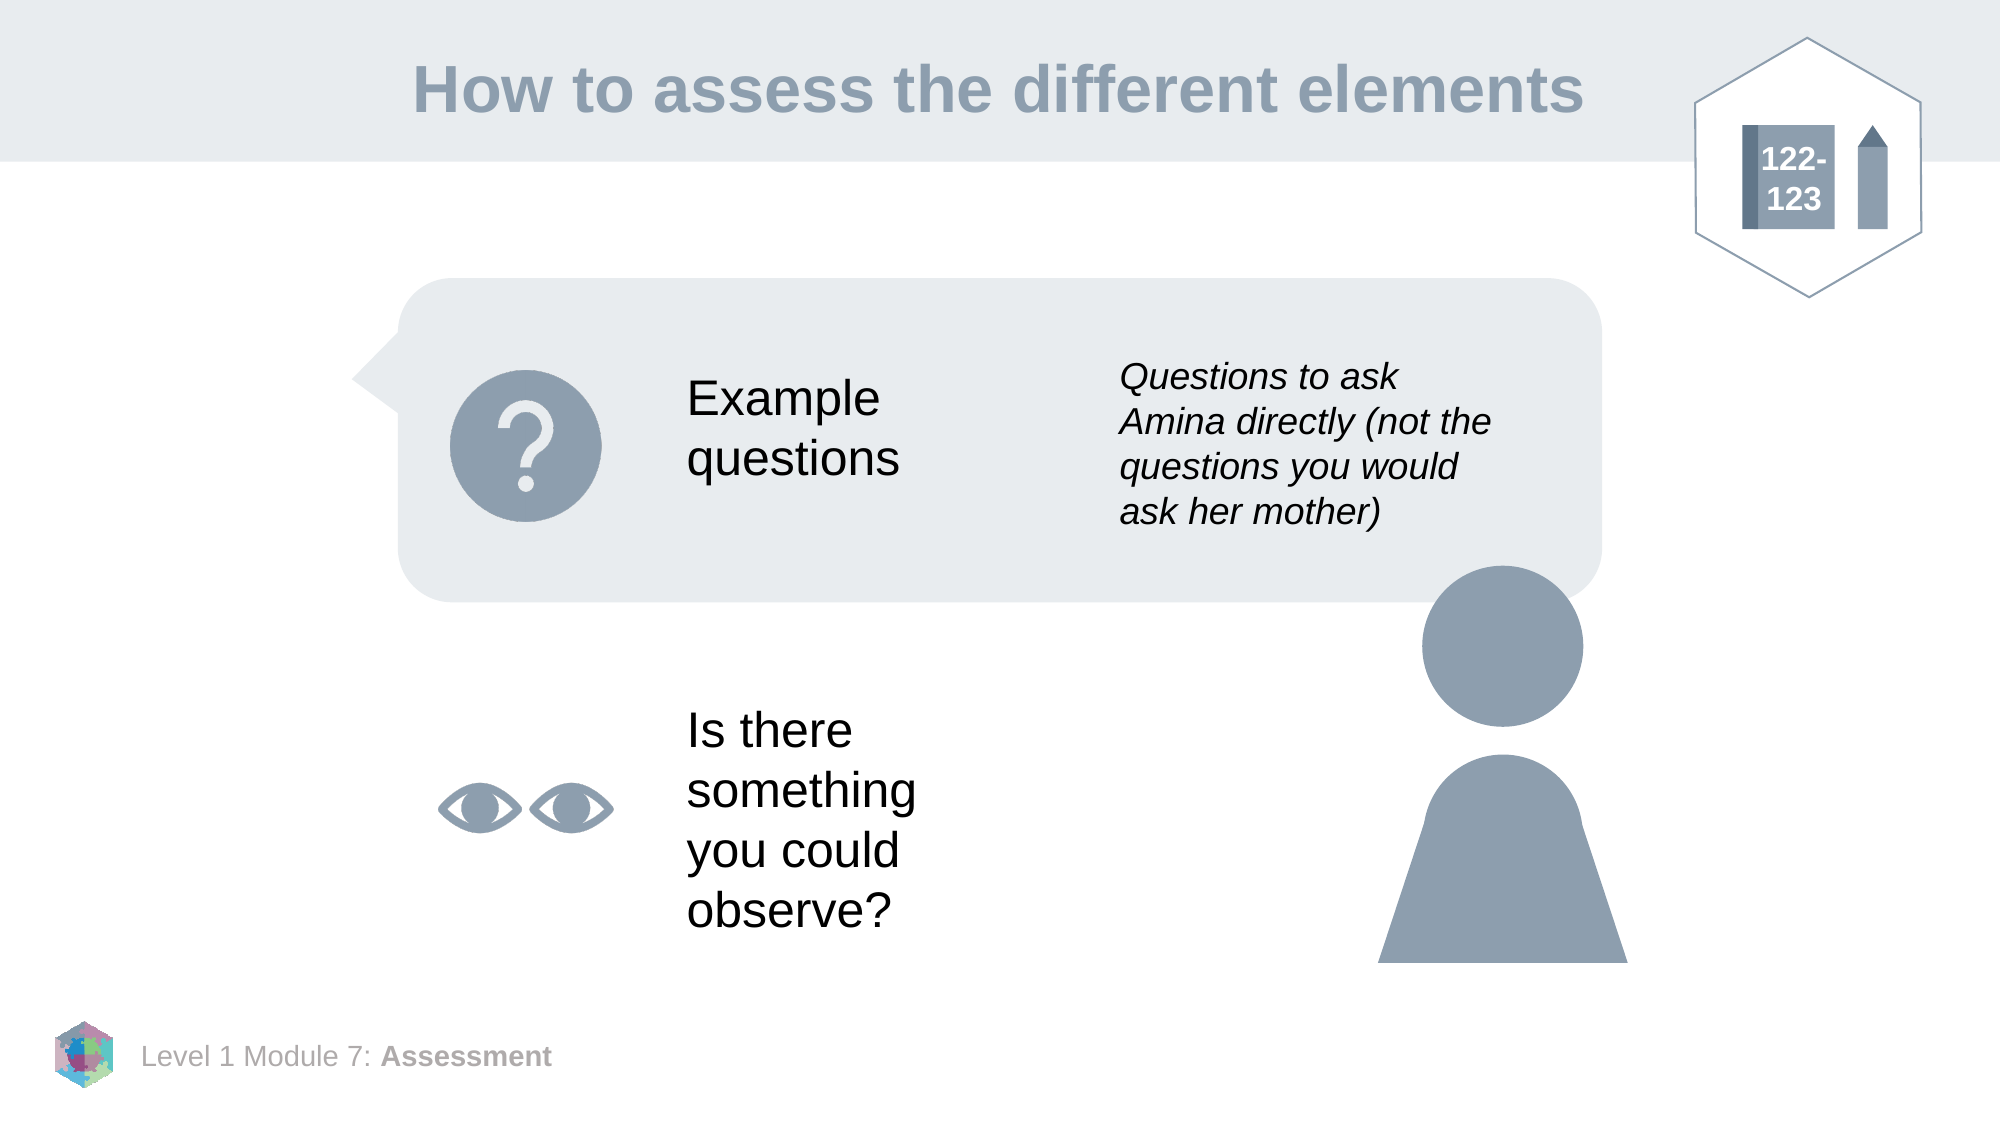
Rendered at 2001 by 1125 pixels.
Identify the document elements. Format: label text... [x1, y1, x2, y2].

picture [55, 1021, 113, 1088]
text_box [1677, 55, 1939, 280]
title How to assess the different elements [137, 19, 1863, 163]
text_box Questions to ask Amina directly (not the questions you would ask her mother) [1104, 344, 1516, 540]
text_box [350, 277, 1604, 604]
text_box Is there something you could observe? [671, 689, 962, 945]
text_box Example questions [671, 357, 962, 493]
picture [430, 712, 621, 904]
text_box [1377, 565, 1628, 963]
picture [430, 350, 621, 542]
